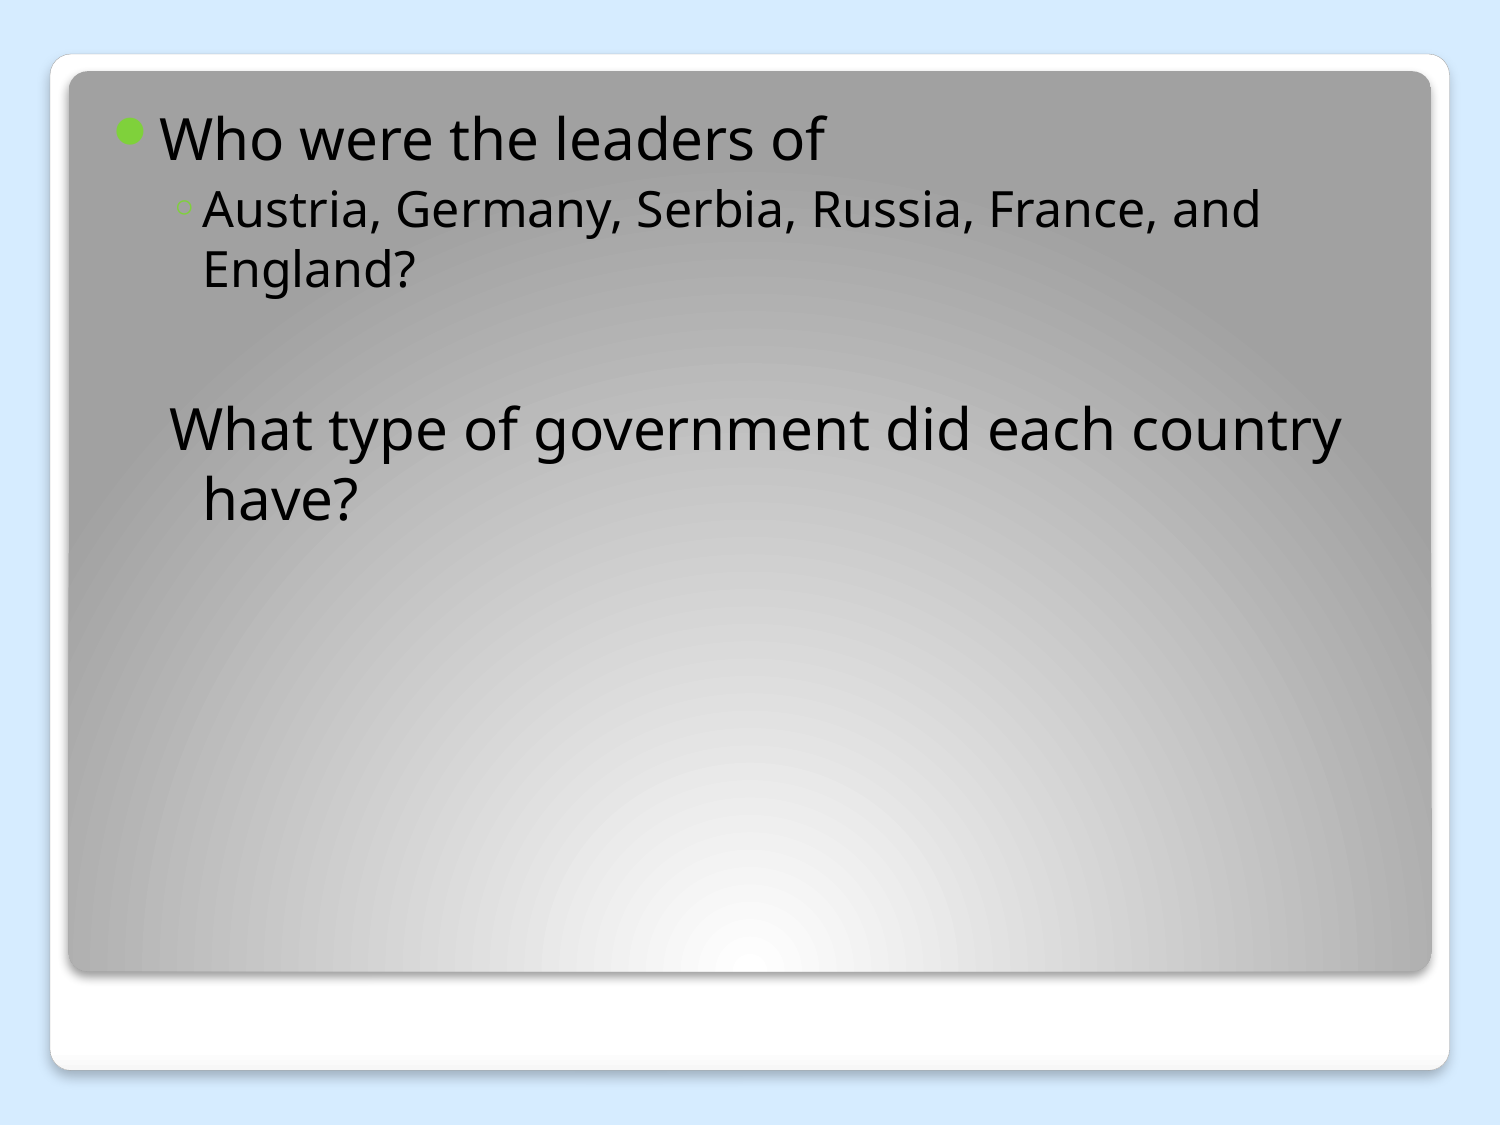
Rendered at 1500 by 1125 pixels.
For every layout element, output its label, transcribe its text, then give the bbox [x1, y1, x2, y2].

list Who were the leaders of Austria, Germany, Serbia, Russia, France, and England? What type of government did each country have? [82, 86, 1425, 774]
